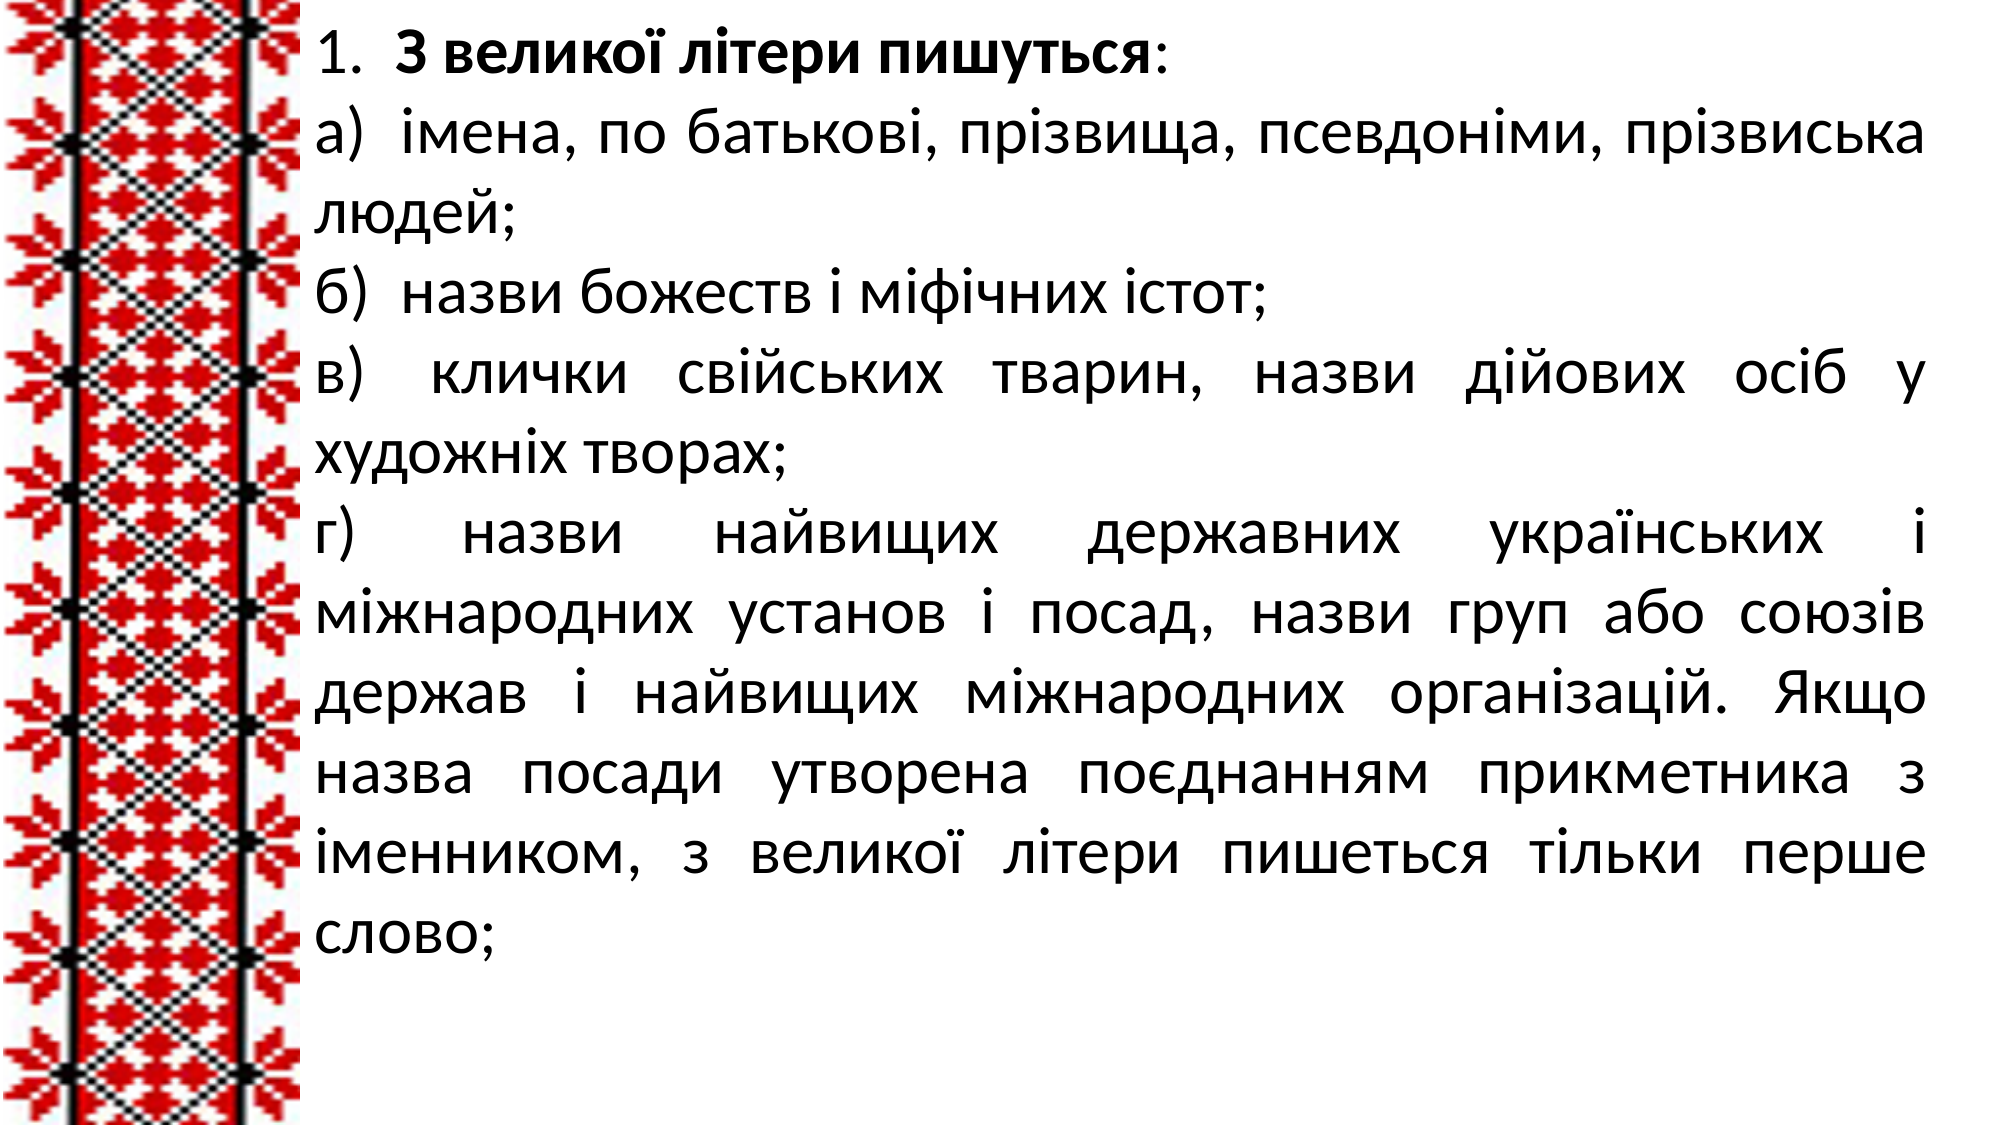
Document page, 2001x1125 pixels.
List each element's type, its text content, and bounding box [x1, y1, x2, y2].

text_box 1. З великої літери пишуться: а) імена, по батькові, прізвища, псевдоніми, прізвиська людей; б) назви божеств і міфічних істот; в) клички свійських тварин, назви дійових осіб у художніх творах; г) назви найвищих державних українських і міжнародних установ і посад, назви груп або союзів держав і найвищих міжнародних організацій. Якщо назва посади утворена поєднанням прикметника з іменником, з великої літери пишеться тільки перше слово; [300, 0, 1944, 975]
picture [3, 0, 300, 1125]
